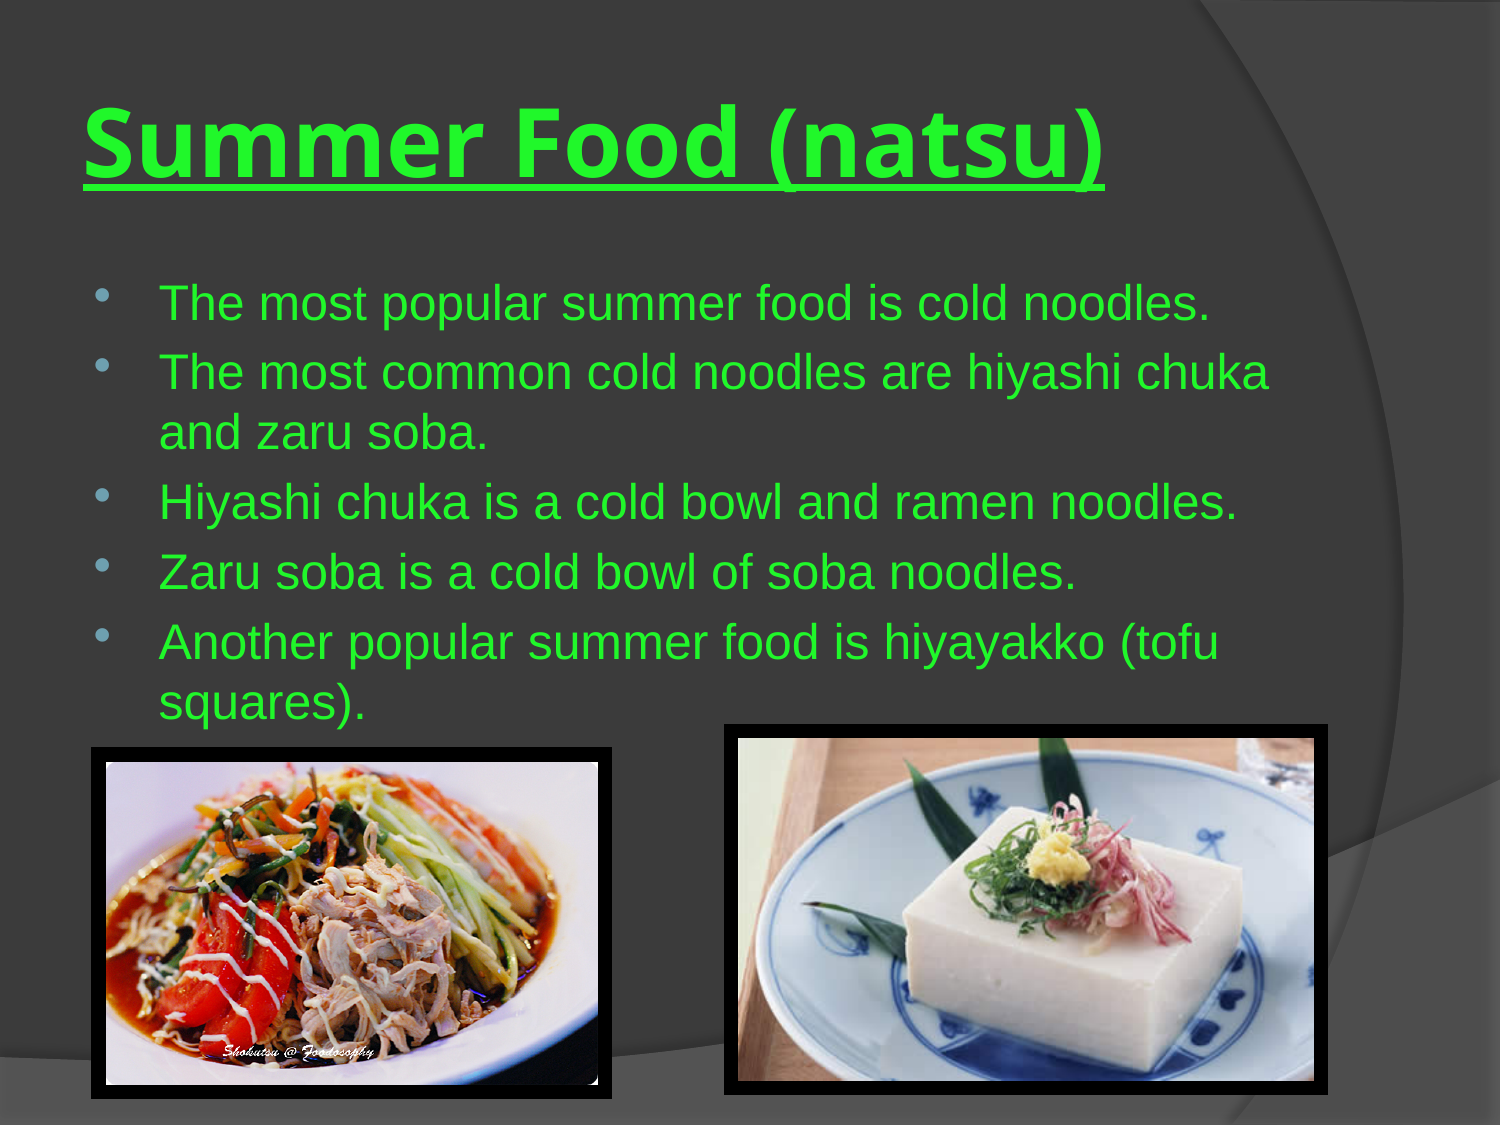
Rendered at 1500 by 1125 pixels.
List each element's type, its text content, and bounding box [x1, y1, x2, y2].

title Summer Food (natsu) [75, 45, 1300, 233]
picture [737, 738, 1314, 1081]
list The most popular summer food is cold noodles. The most common cold noodles are hiyashi chuka and zaru soba. Hiyashi chuka is a cold bowl and ramen noodles. Zaru soba is a cold bowl of soba noodles. Another popular summer food is hiyayakko (tofu squares). [75, 262, 1300, 762]
picture [105, 761, 598, 1085]
